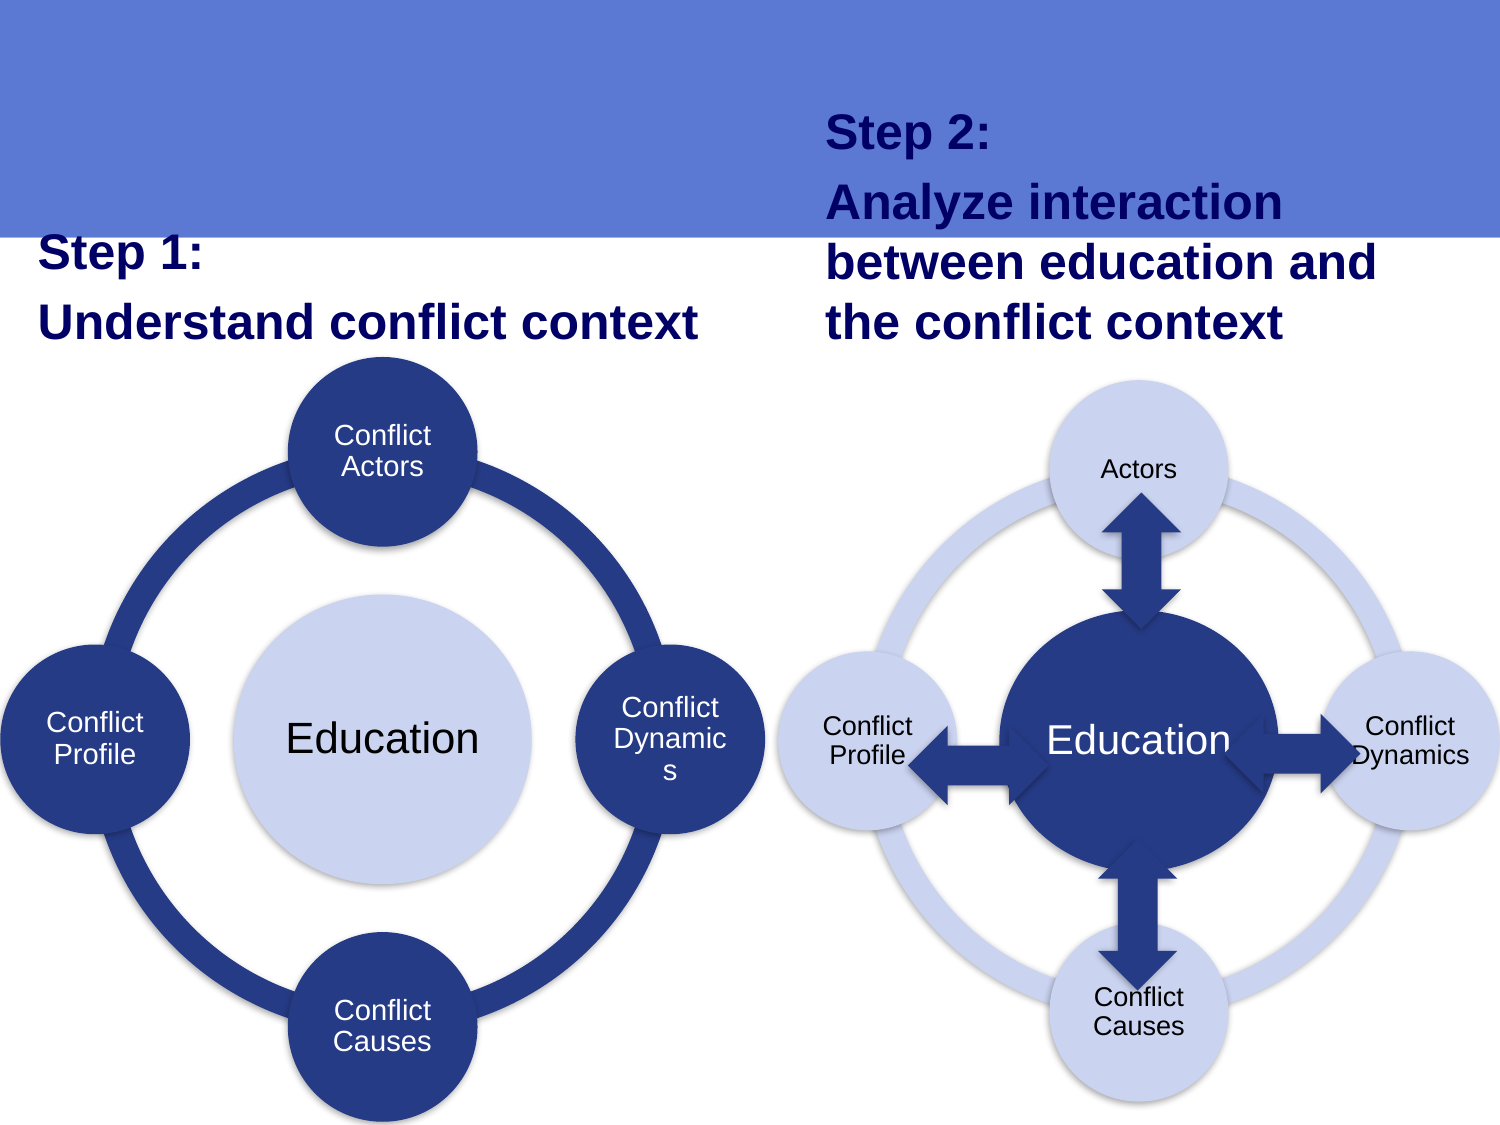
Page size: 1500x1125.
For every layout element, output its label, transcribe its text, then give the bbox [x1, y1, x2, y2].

list Step 2: Analyze interaction between education and the conflict context [810, 251, 1474, 355]
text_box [0, 353, 766, 1125]
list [777, 356, 1500, 1125]
list Step 1: Understand conflict context [22, 251, 738, 352]
